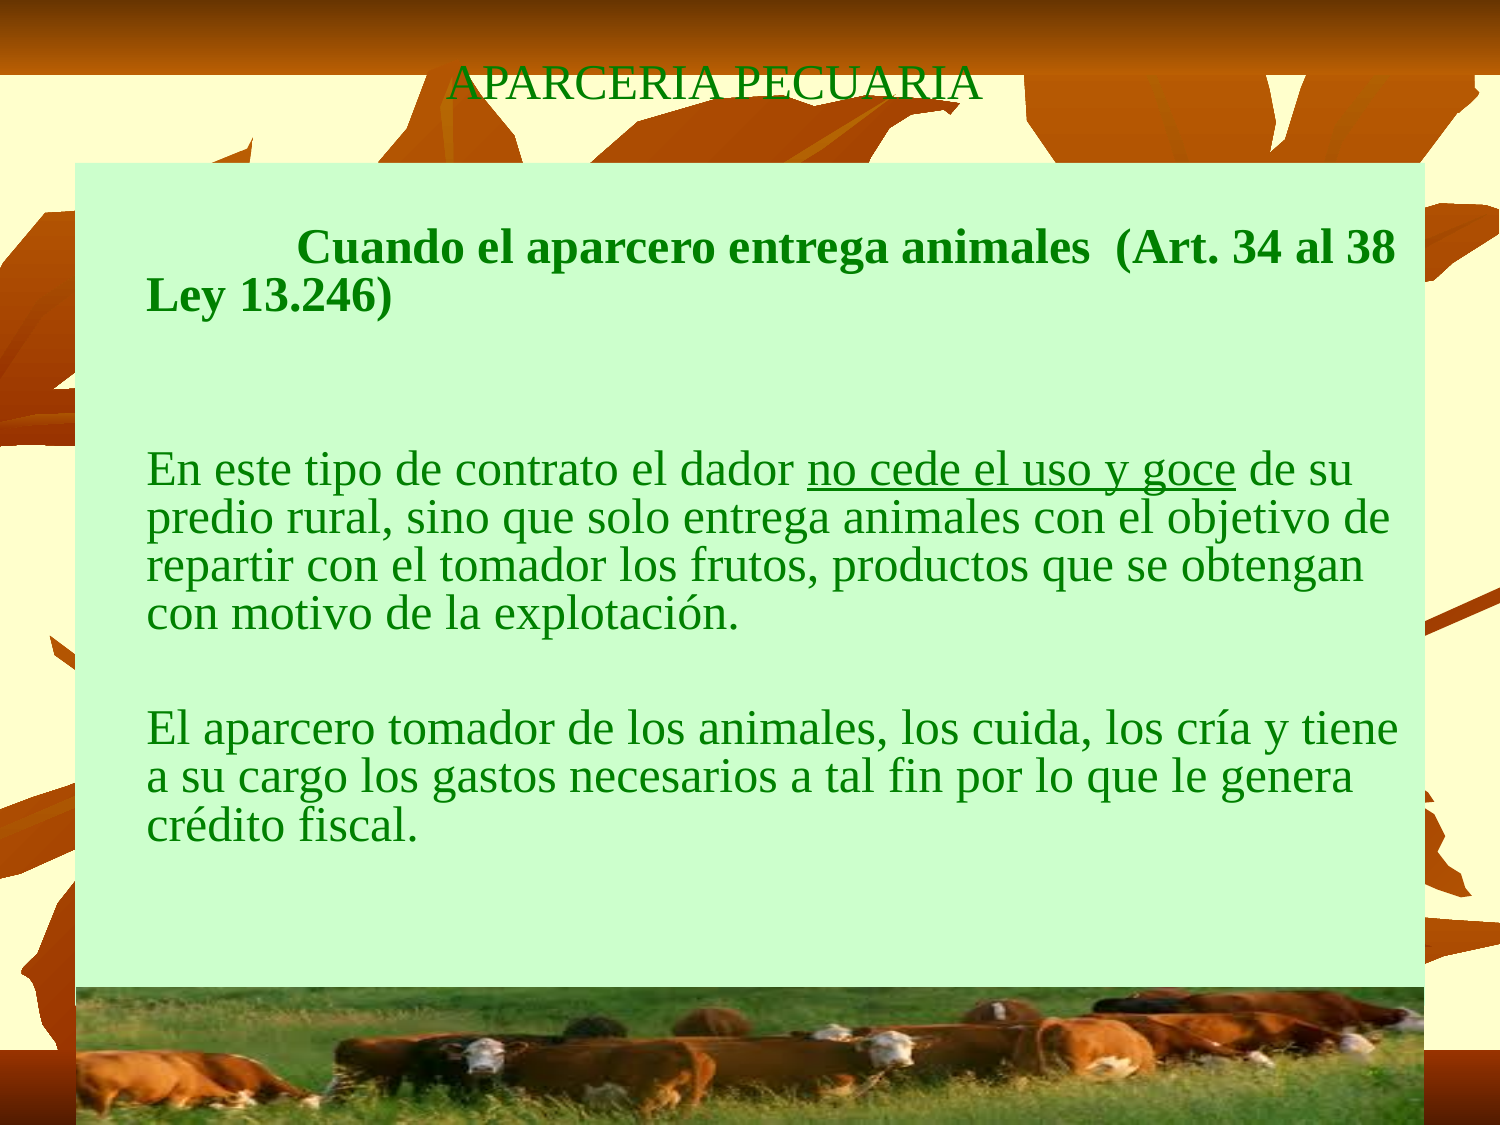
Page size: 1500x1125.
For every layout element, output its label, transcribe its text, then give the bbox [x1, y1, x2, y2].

list Cuando el aparcero entrega animales (Art. 34 al 38 Ley 13.246) En este tipo de contrato el dador no cede el uso y goce de su predio rural, sino que solo entrega animales con el objetivo de repartir con el tomador los frutos, productos que se obtengan con motivo de la explotación. El aparcero tomador de los animales, los cuida, los cría y tiene a su cargo los gastos necesarios a tal fin por lo que le genera crédito fiscal. [74, 162, 1426, 989]
title [74, 45, 253, 162]
title [1176, 45, 1426, 162]
picture [76, 987, 1424, 1125]
text_box APARCERIA PECUARIA [253, 42, 1176, 163]
